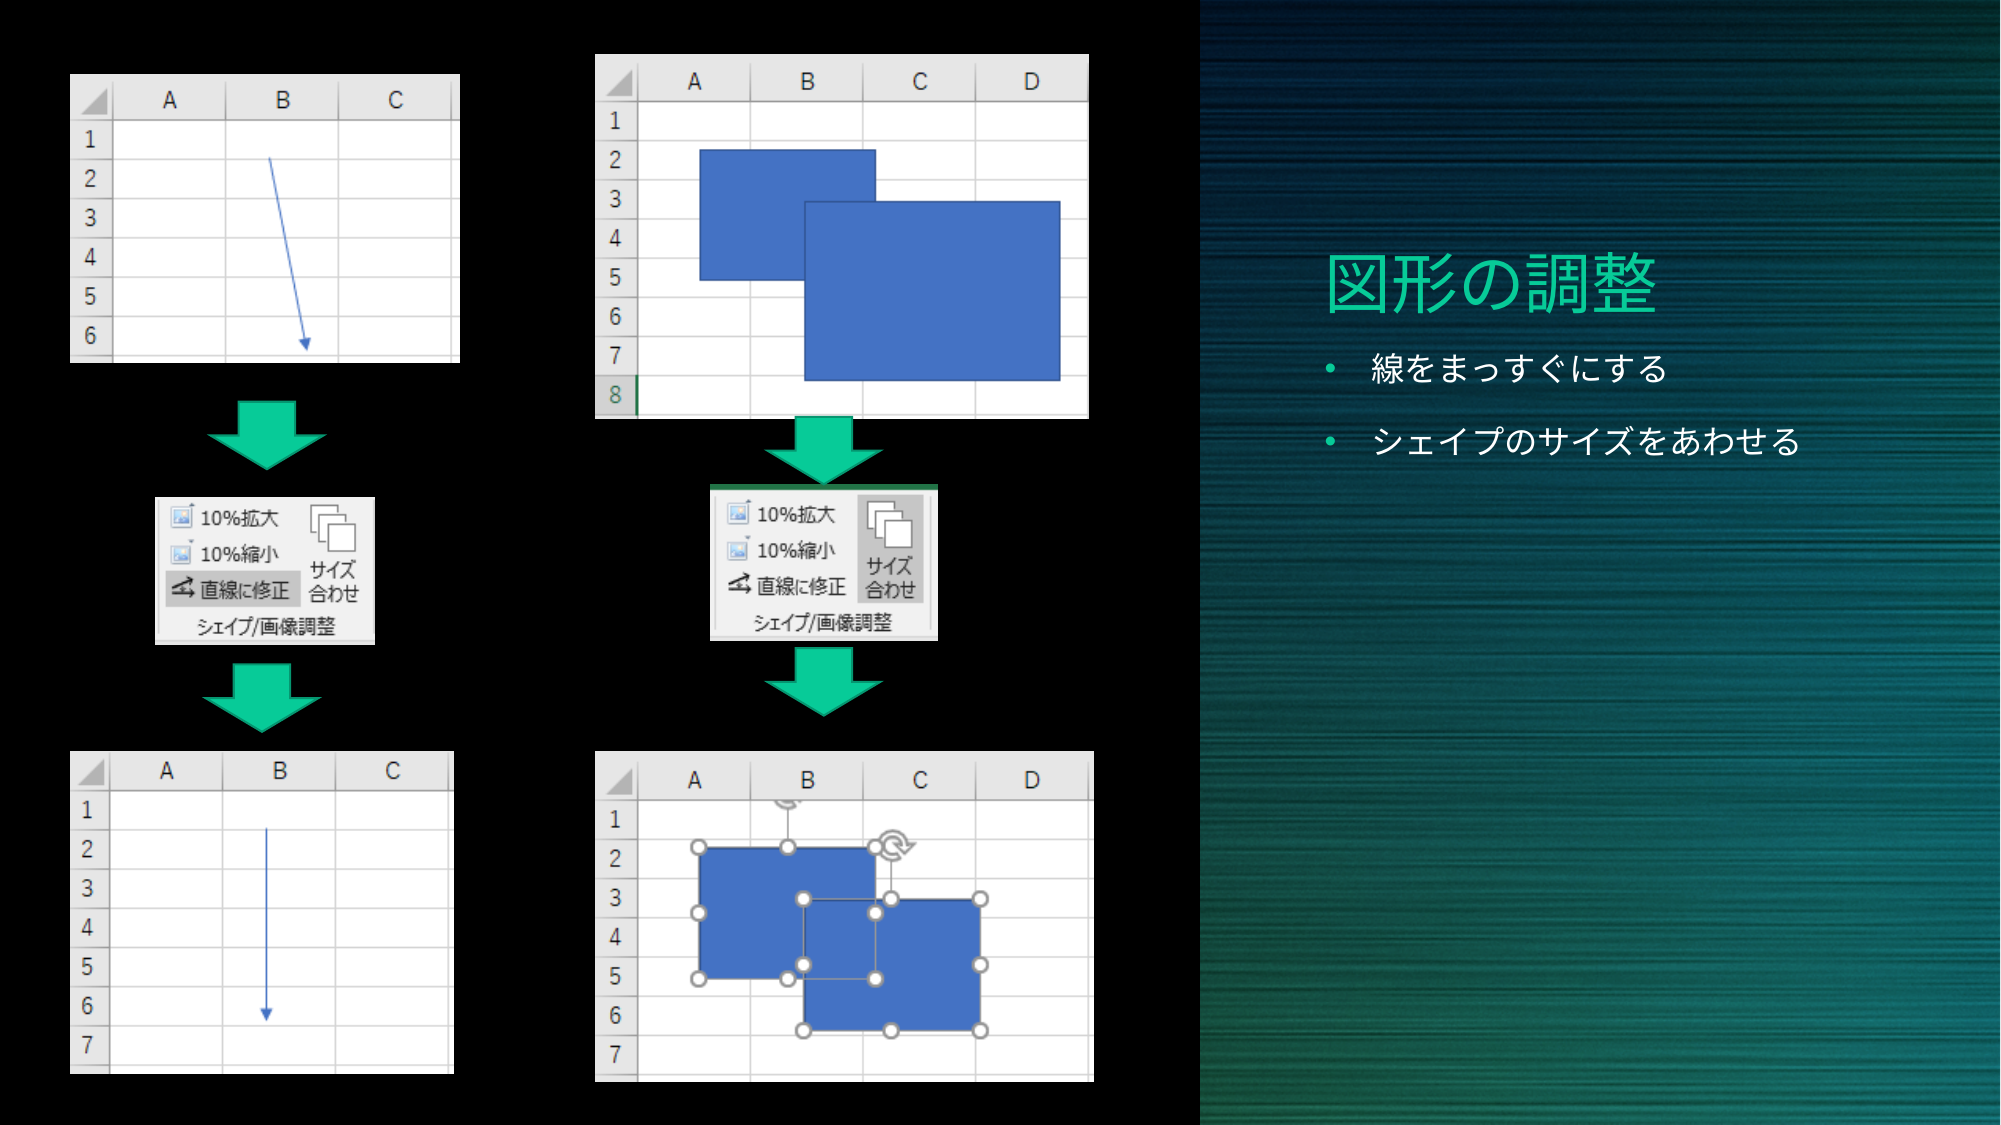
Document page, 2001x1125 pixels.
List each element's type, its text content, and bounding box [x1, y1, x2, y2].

picture [70, 751, 454, 1074]
picture [710, 484, 938, 641]
picture [155, 497, 375, 645]
picture [70, 74, 460, 363]
picture [595, 751, 1094, 1082]
list 線をまっすぐにする シェイプのサイズをあわせる [1309, 344, 1901, 645]
text_box [763, 647, 885, 717]
title 図形の調整 [1309, 75, 1901, 330]
picture [595, 54, 1089, 419]
text_box [206, 400, 328, 471]
picture [1200, 0, 2001, 1125]
text_box [763, 419, 885, 484]
text_box [201, 663, 323, 734]
